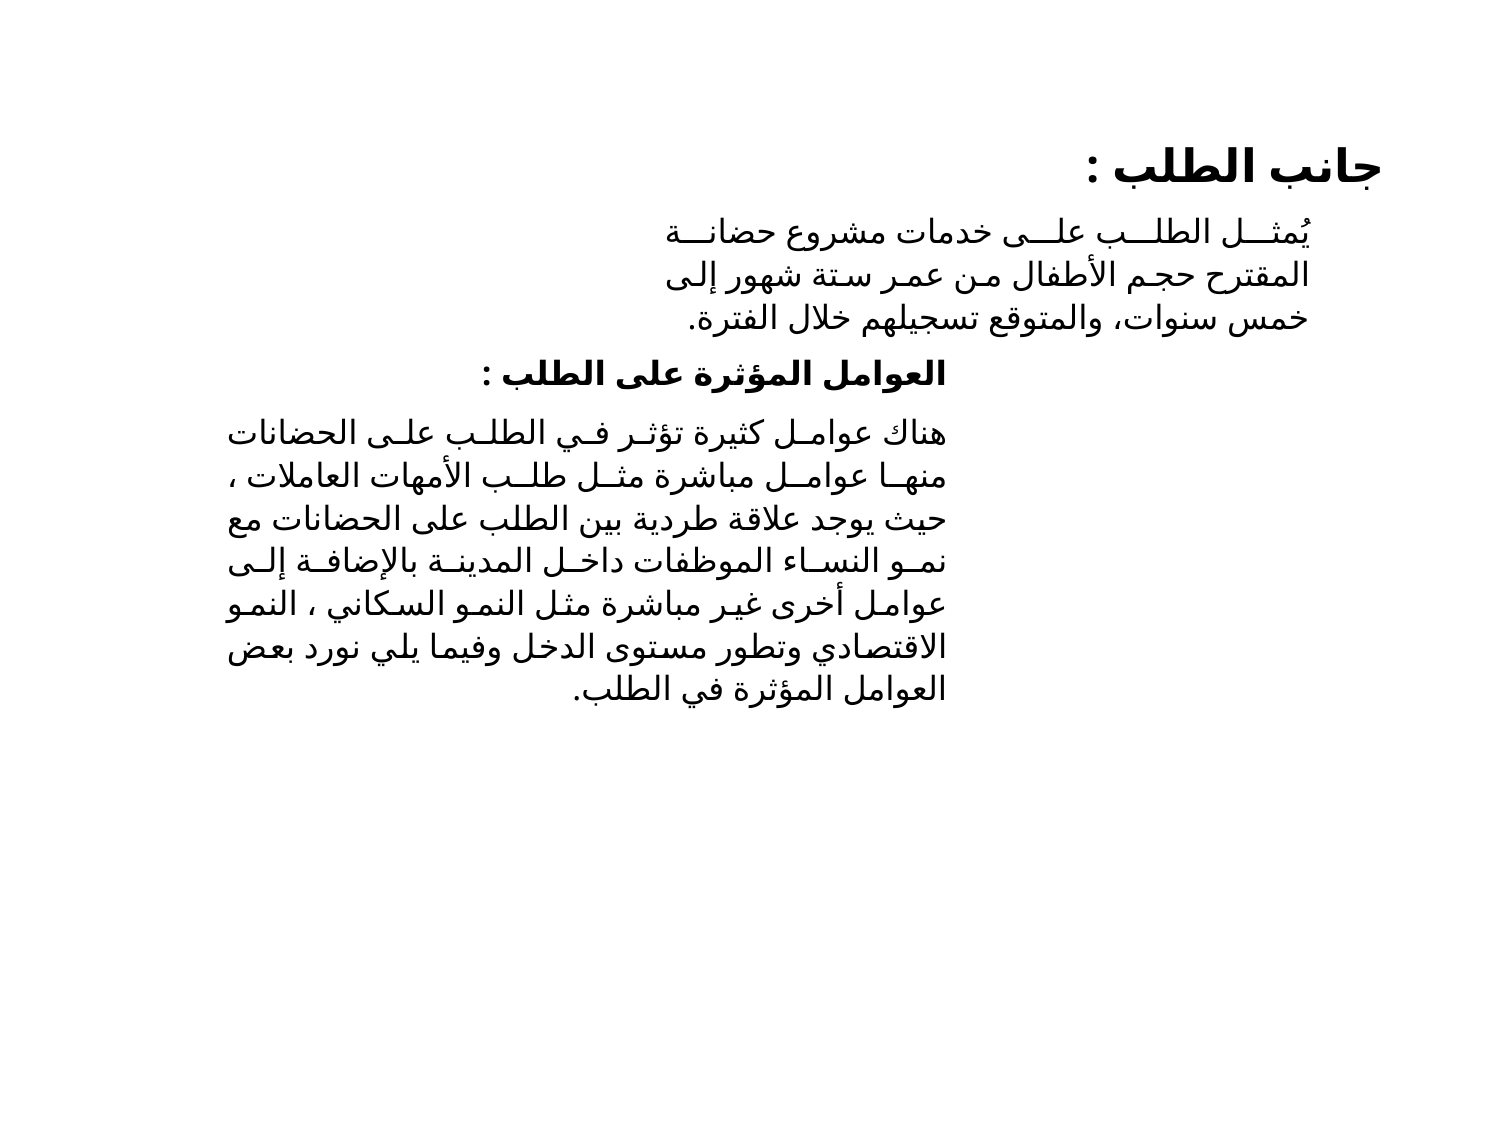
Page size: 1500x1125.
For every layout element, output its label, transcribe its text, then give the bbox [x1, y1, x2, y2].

text_box جانب الطلب : يُمثل الطلب على خدمات مشروع حضانة المقترح حجم الأطفال من عمر ستة شهور إلى خمس سنوات، والمتوقع تسجيلهم خلال الفترة. [649, 125, 1400, 344]
text_box العوامل المؤثرة على الطلب : هناك عوامل كثيرة تؤثر في الطلب على الحضانات منها عوامل مباشرة مثل طلب الأمهات العاملات ، حيث يوجد علاقة طردية بين الطلب على الحضانات مع نمو النساء الموظفات داخل المدينة بالإضافة إلى عوامل أخرى غير مباشرة مثل النمو السكاني ، النمو الاقتصادي وتطور مستوى الدخل وفيما يلي نورد بعض العوامل المؤثرة في الطلب. [212, 341, 963, 830]
